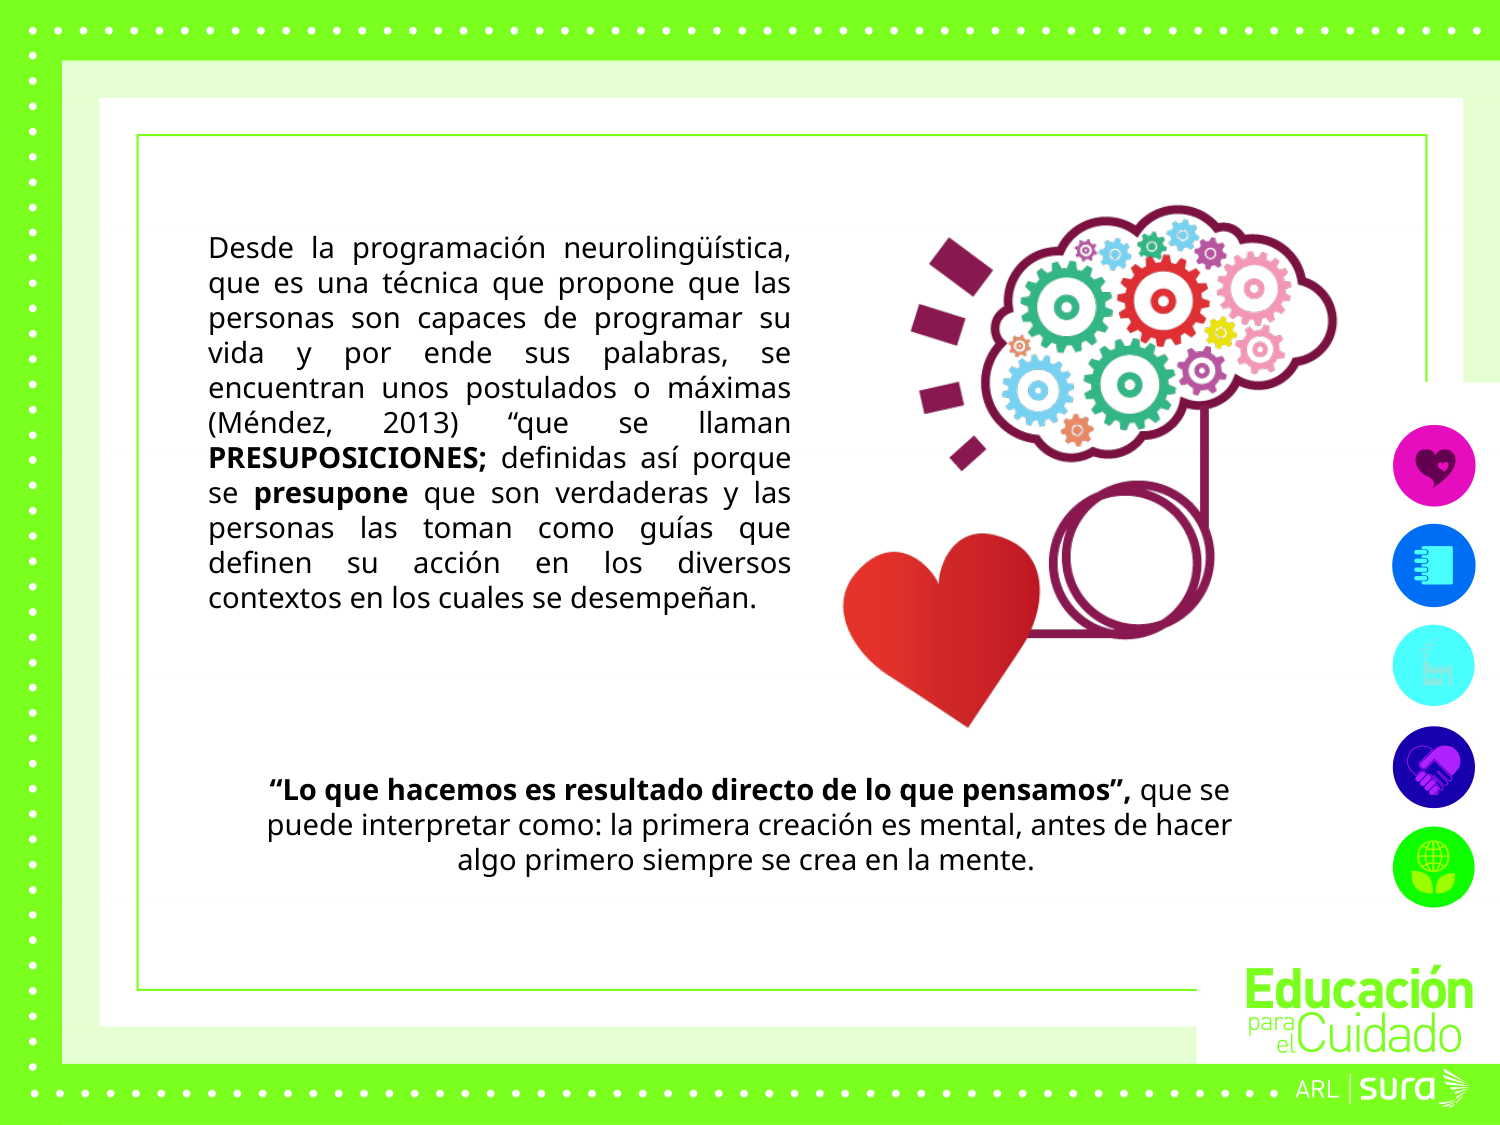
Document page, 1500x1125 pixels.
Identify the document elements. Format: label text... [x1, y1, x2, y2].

picture [0, 0, 1500, 1125]
text_box “Lo que hacemos es resultado directo de lo que pensamos”, que se puede interpretar como: la primera creación es mental, antes de hacer algo primero siempre se crea en la mente. [234, 763, 1266, 884]
text_box Desde la programación neurolingüística, que es una técnica que propone que las personas son capaces de programar su vida y por ende sus palabras, se encuentran unos postulados o máximas (Méndez, 2013) “que se llaman PRESUPOSICIONES; definidas así porque se presupone que son verdaderas y las personas las toman como guías que definen su acción en los diversos contextos en los cuales se desempeñan. [193, 222, 801, 622]
